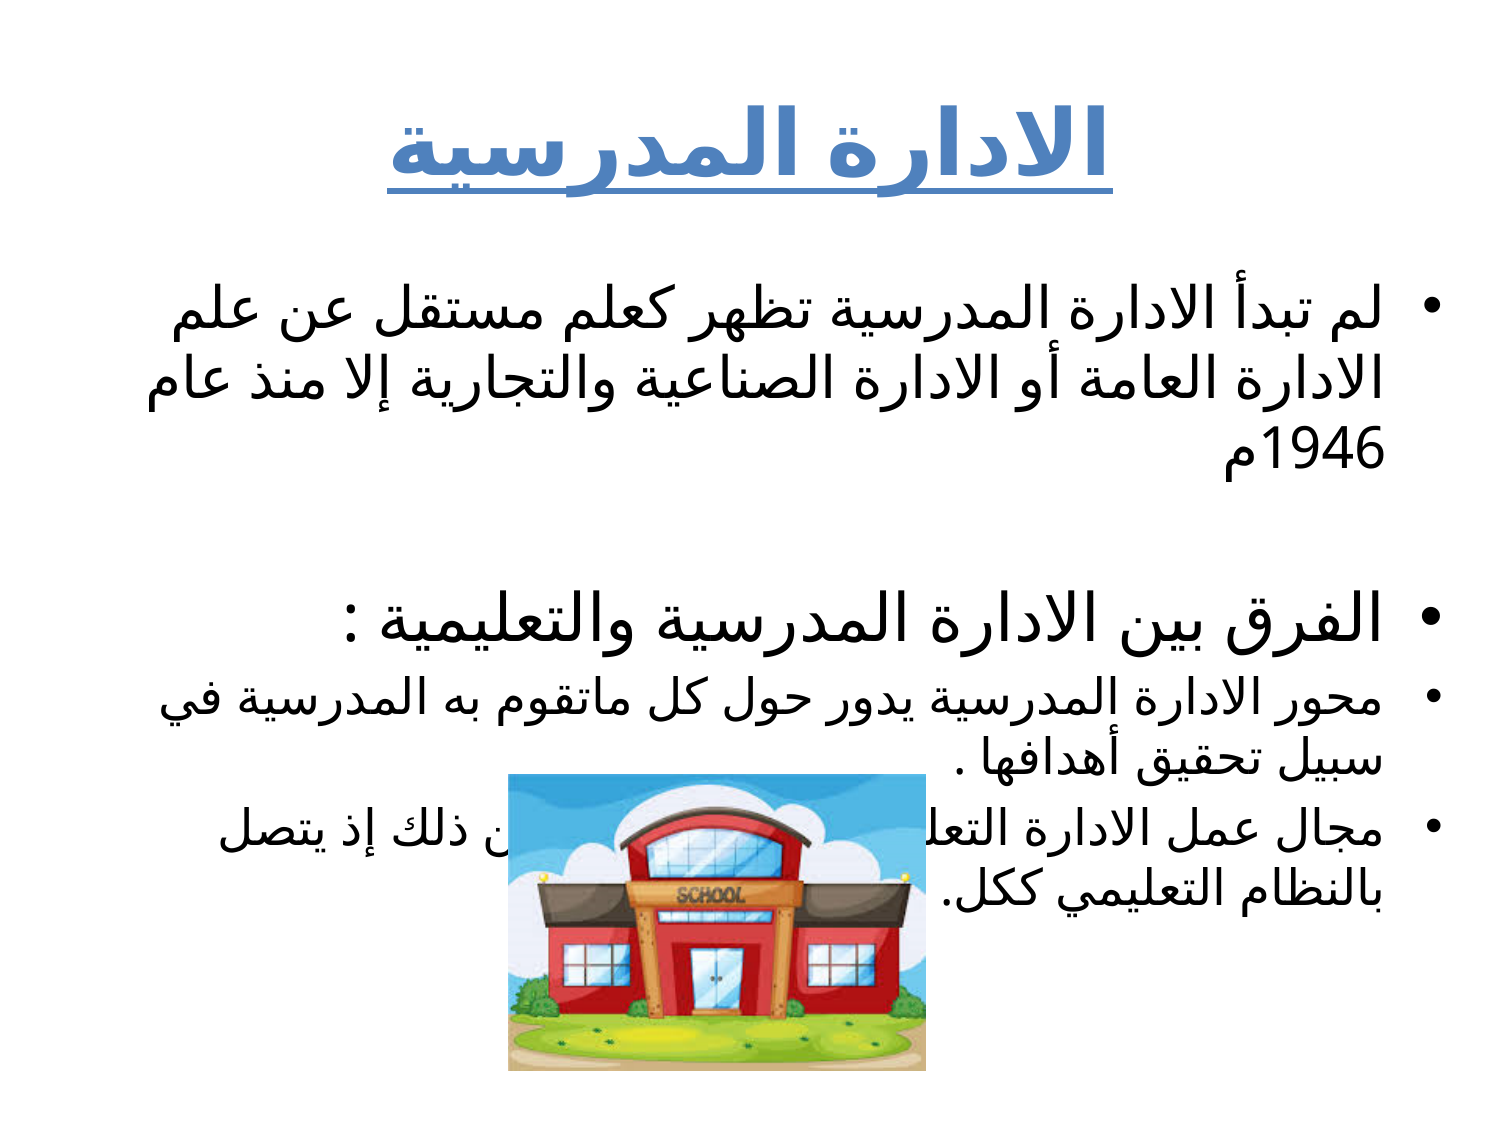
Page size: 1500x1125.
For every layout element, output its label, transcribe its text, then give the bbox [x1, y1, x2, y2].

picture [508, 774, 927, 1071]
list لم تبدأ الادارة المدرسية تظهر كعلم مستقل عن علم الادارة العامة أو الادارة الصناعية والتجارية إلا منذ عام 1946م الفرق بين الادارة المدرسية والتعليمية : محور الادارة المدرسية يدور حول كل ماتقوم به المدرسية في سبيل تحقيق أهدافها . مجال عمل الادارة التعليمية أوسع وأشمل من ذلك إذ يتصل بالنظام التعليمي ككل. [54, 262, 1458, 1005]
title الادارة المدرسية [75, 45, 1425, 233]
